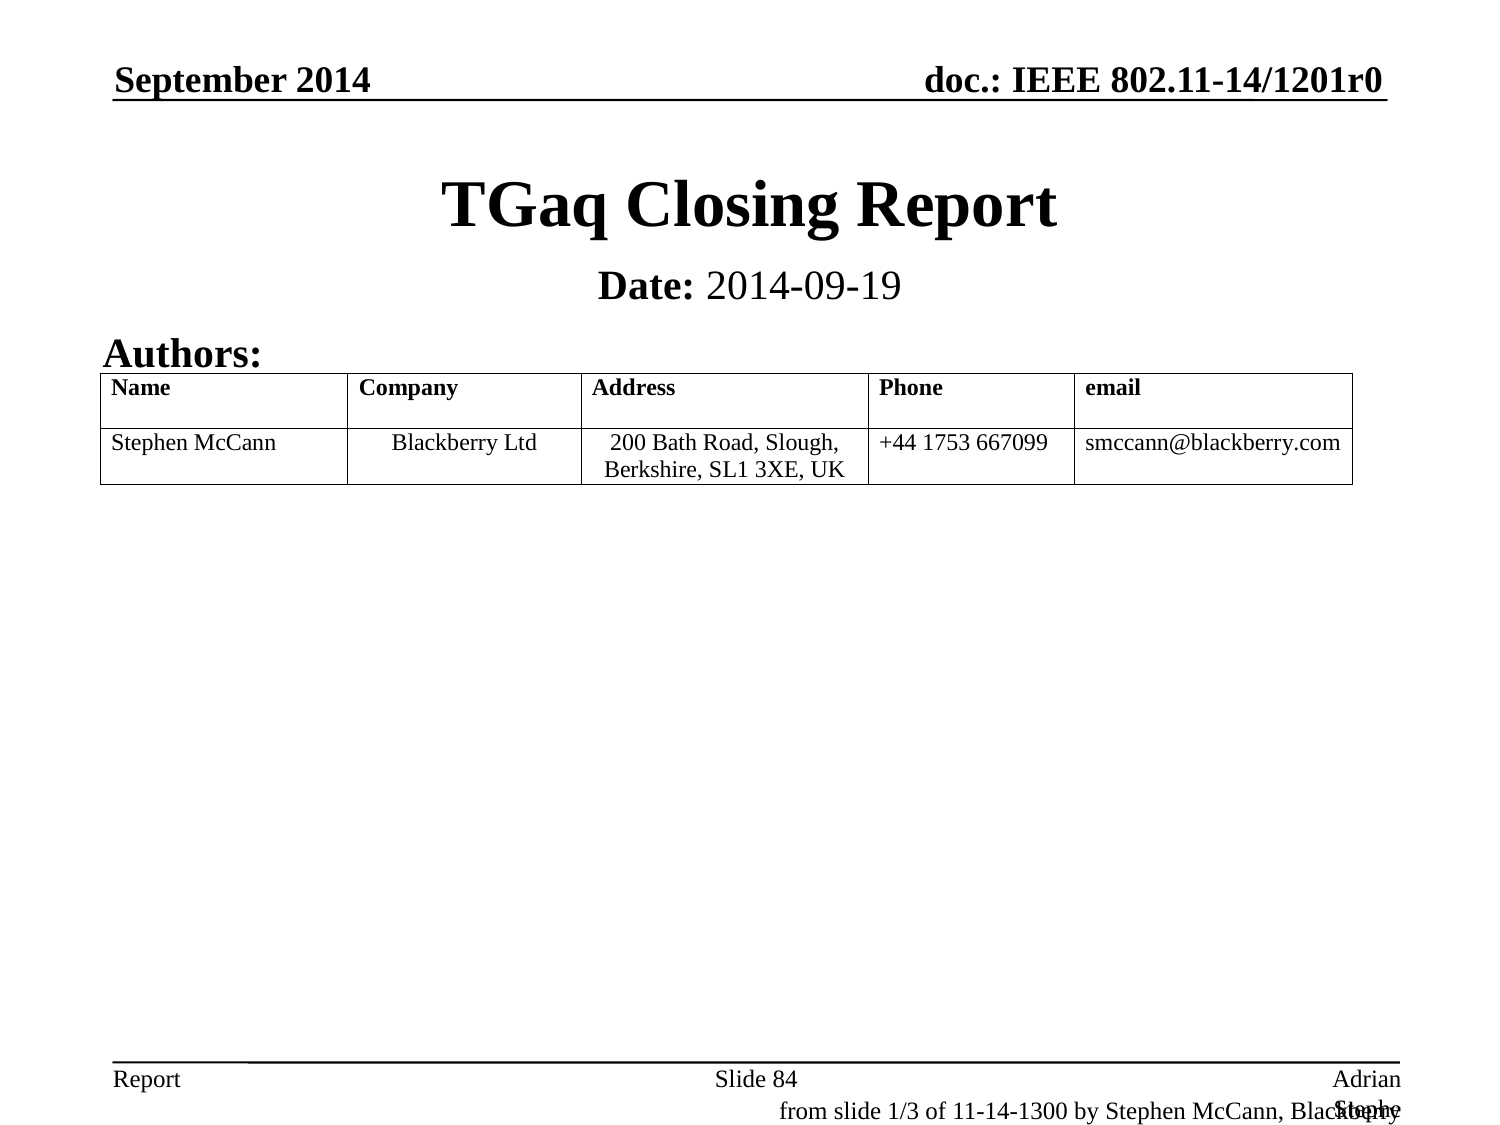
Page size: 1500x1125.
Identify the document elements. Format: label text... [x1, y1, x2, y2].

title TGaq Closing Report [112, 112, 1388, 249]
slide_number Slide 84 [712, 1061, 800, 1087]
text_box Authors: [87, 318, 325, 371]
text_box from slide 1/3 of 11-14-1300 by Stephen McCann, Blackberry [343, 1087, 1417, 1125]
list Date: 2014-09-19 [112, 249, 1388, 313]
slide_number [114, 54, 374, 101]
footer Adrian Stephens, Intel Corporation [1324, 1061, 1402, 1087]
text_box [85, 372, 1365, 736]
